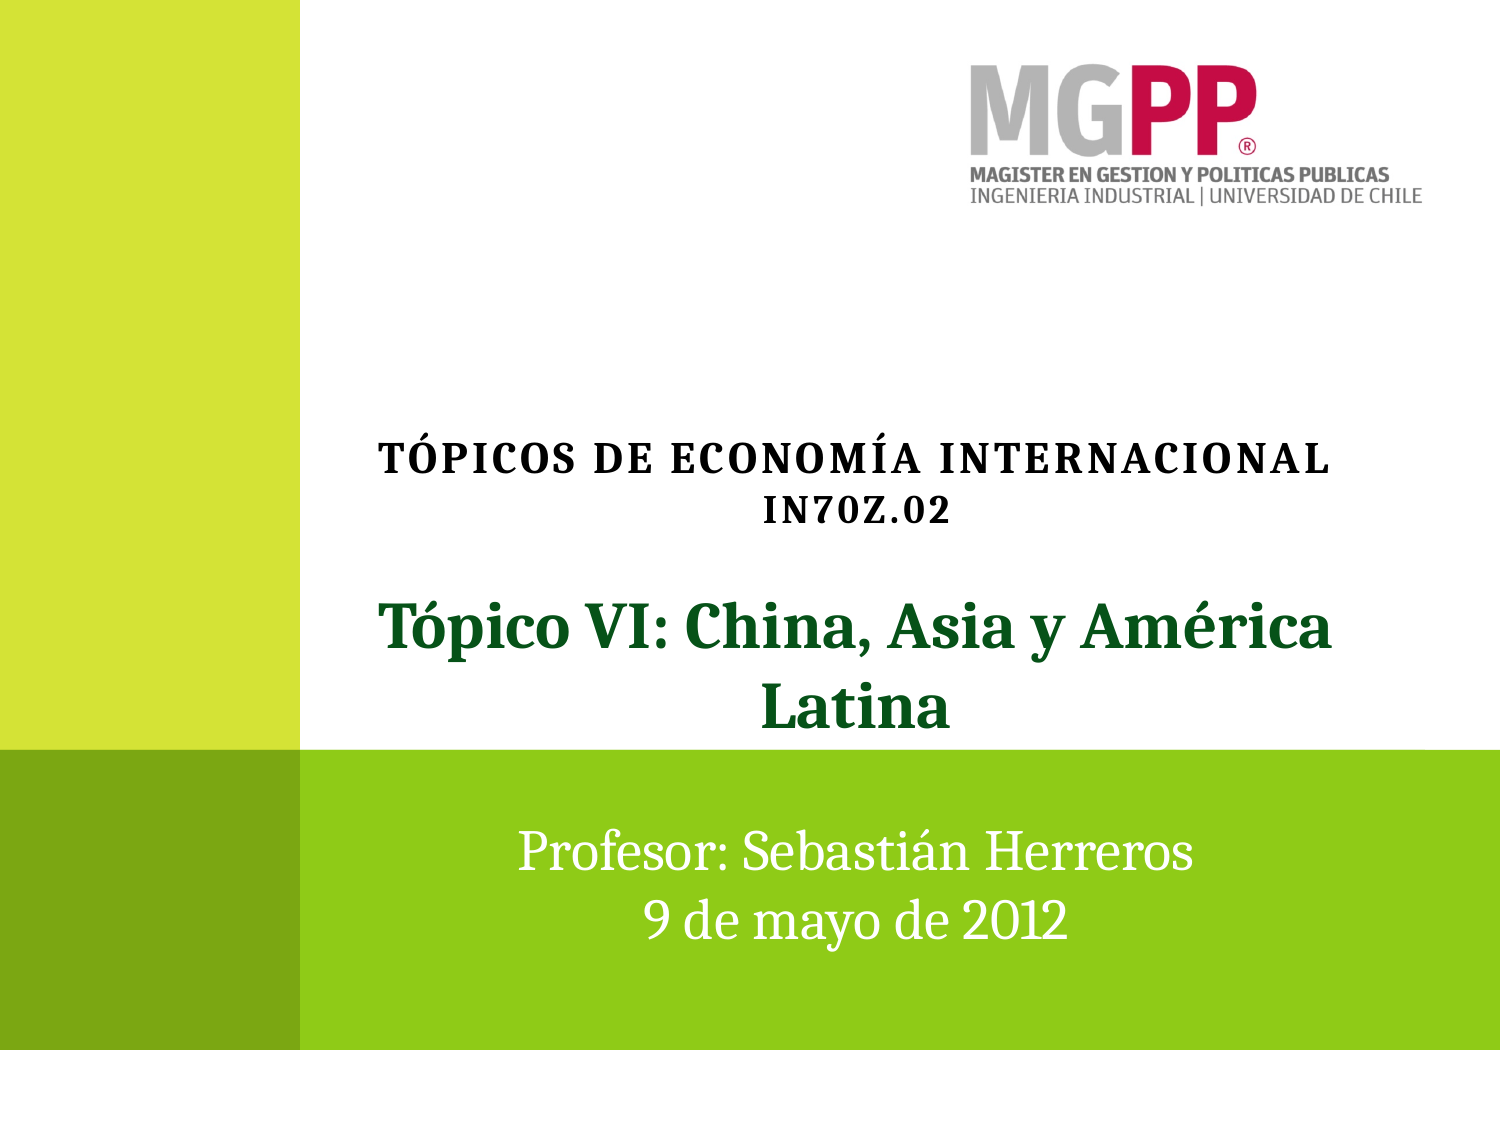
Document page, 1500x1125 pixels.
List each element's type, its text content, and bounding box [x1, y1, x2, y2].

title Tópicos de economía internacional IN70Z.02 [336, 255, 1376, 539]
picture [962, 42, 1424, 208]
subtitle Tópico VI: China, Asia y América Latina Profesor: Sebastián Herreros 9 de mayo de 2012 [312, 574, 1400, 925]
